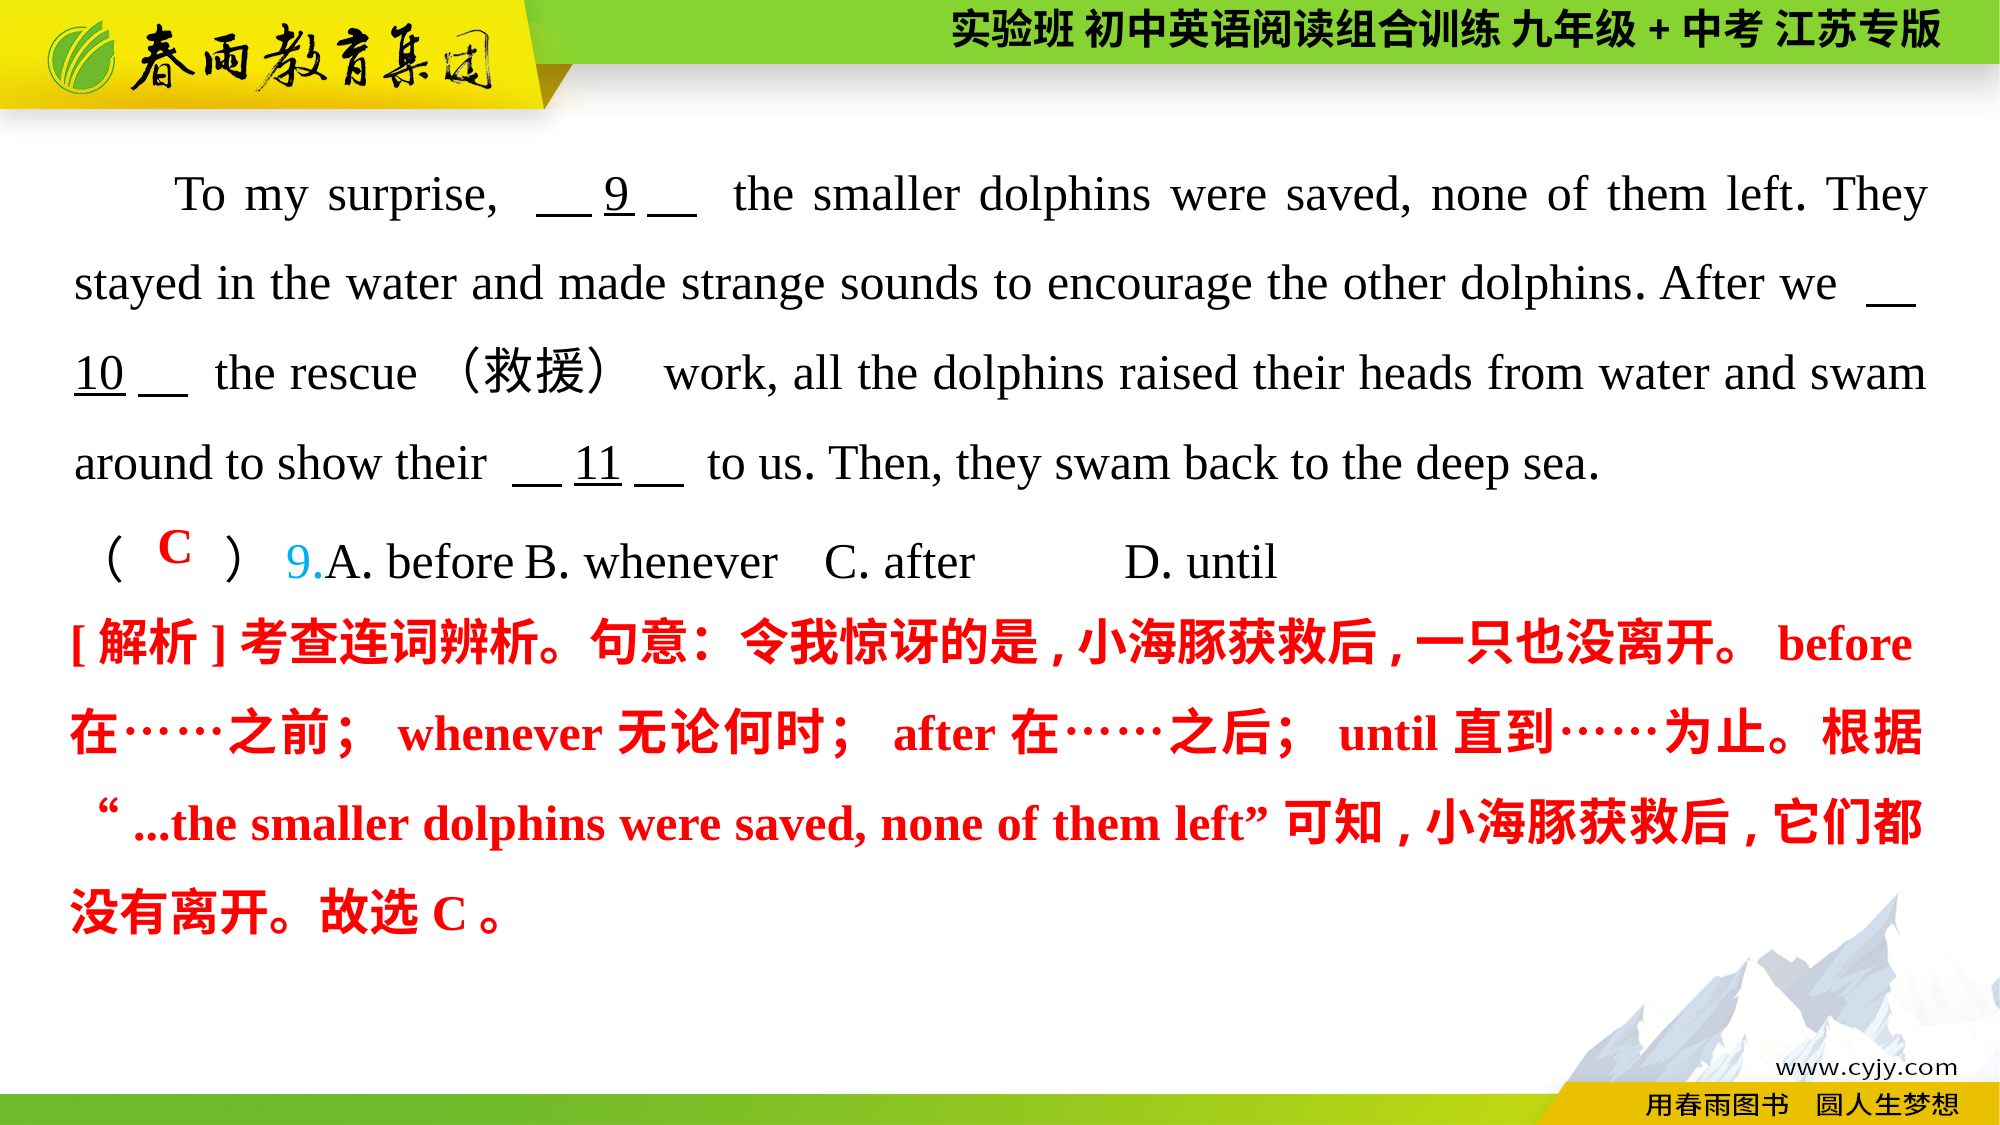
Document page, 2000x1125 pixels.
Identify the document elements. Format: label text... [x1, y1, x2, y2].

list To my surprise, 9 the smaller dolphins were saved, none of them left. They stayed in the water and made strange sounds to encourage the other dolphins. After we 10 the rescue（救援） work, all the dolphins raised their heads from water and swam around to show their 11 to us. Then, they swam back to the deep sea. [59, 122, 1944, 490]
text_box （ ）9.A. before B. whenever C. after D. until [59, 491, 1944, 597]
text_box [解析]考查连词辨析。句意：令我惊讶的是,小海豚获救后,一只也没离开。before在……之前；whenever无论何时；after在……之后；until直到……为止。根据“...the smaller dolphins were saved, none of them left”可知,小海豚获救后,它们都没有离开。故选C。 [54, 573, 1939, 949]
text_box C [142, 505, 209, 573]
picture [0, 0, 2000, 1125]
